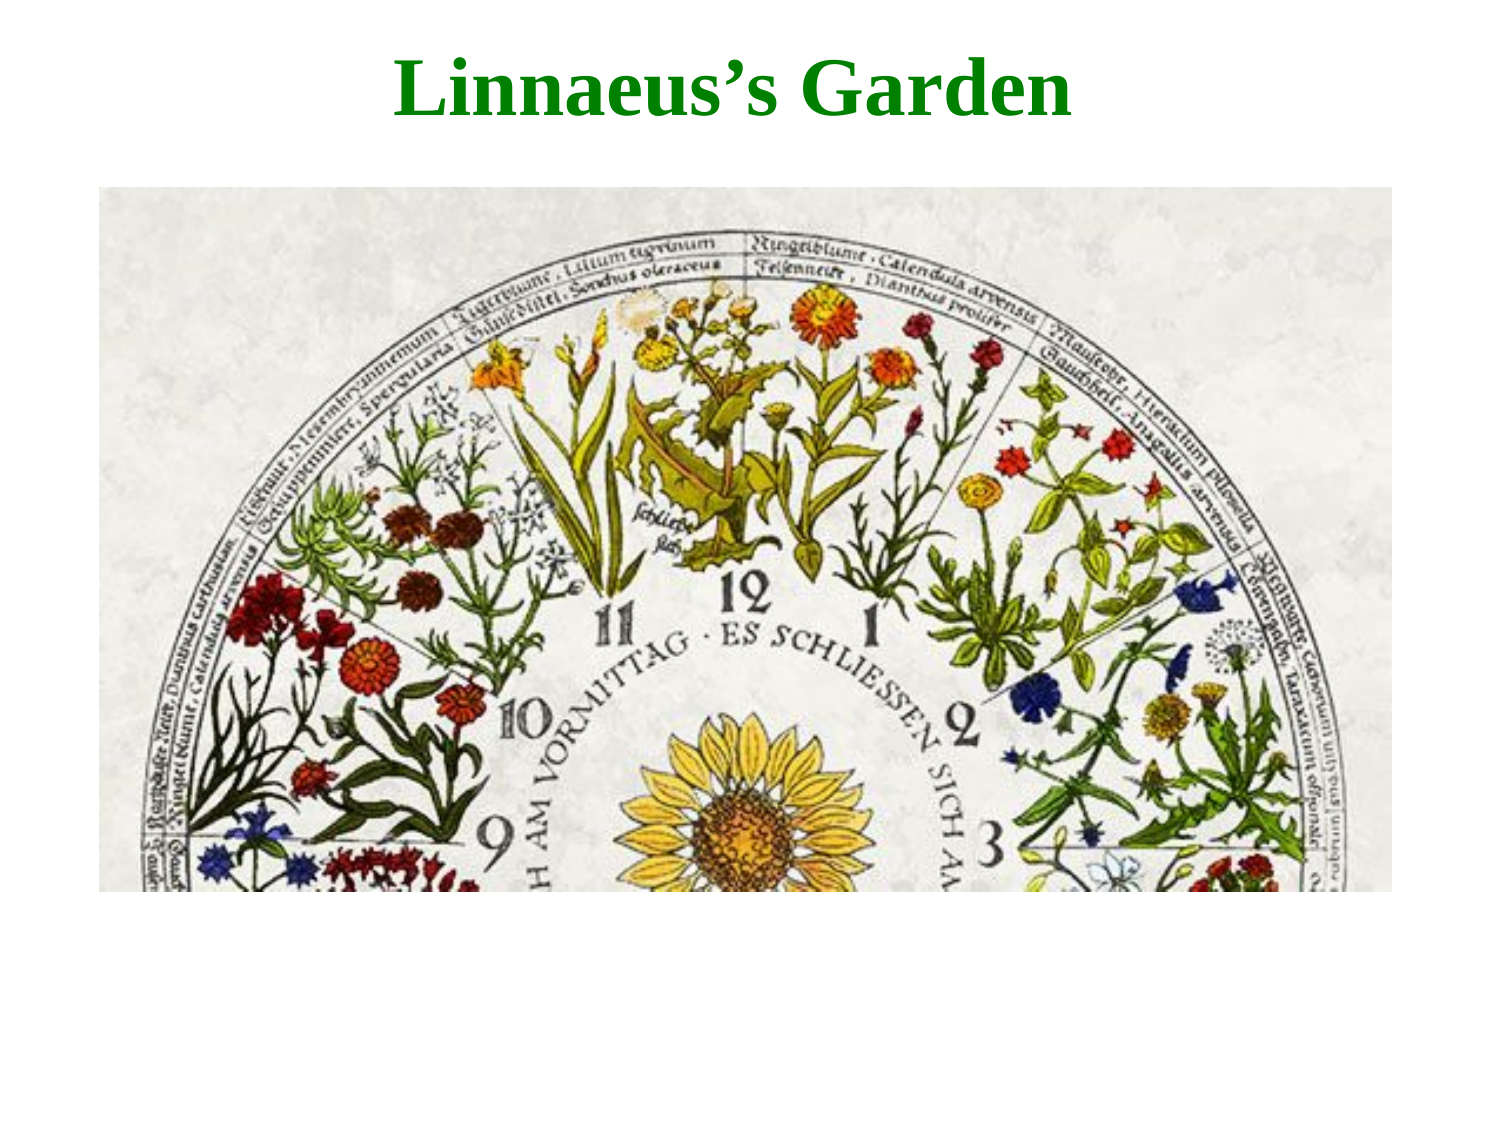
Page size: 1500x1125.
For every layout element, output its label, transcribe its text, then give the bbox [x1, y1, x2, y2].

picture [99, 187, 1392, 893]
text_box Linnaeus’s Garden [378, 24, 1089, 140]
